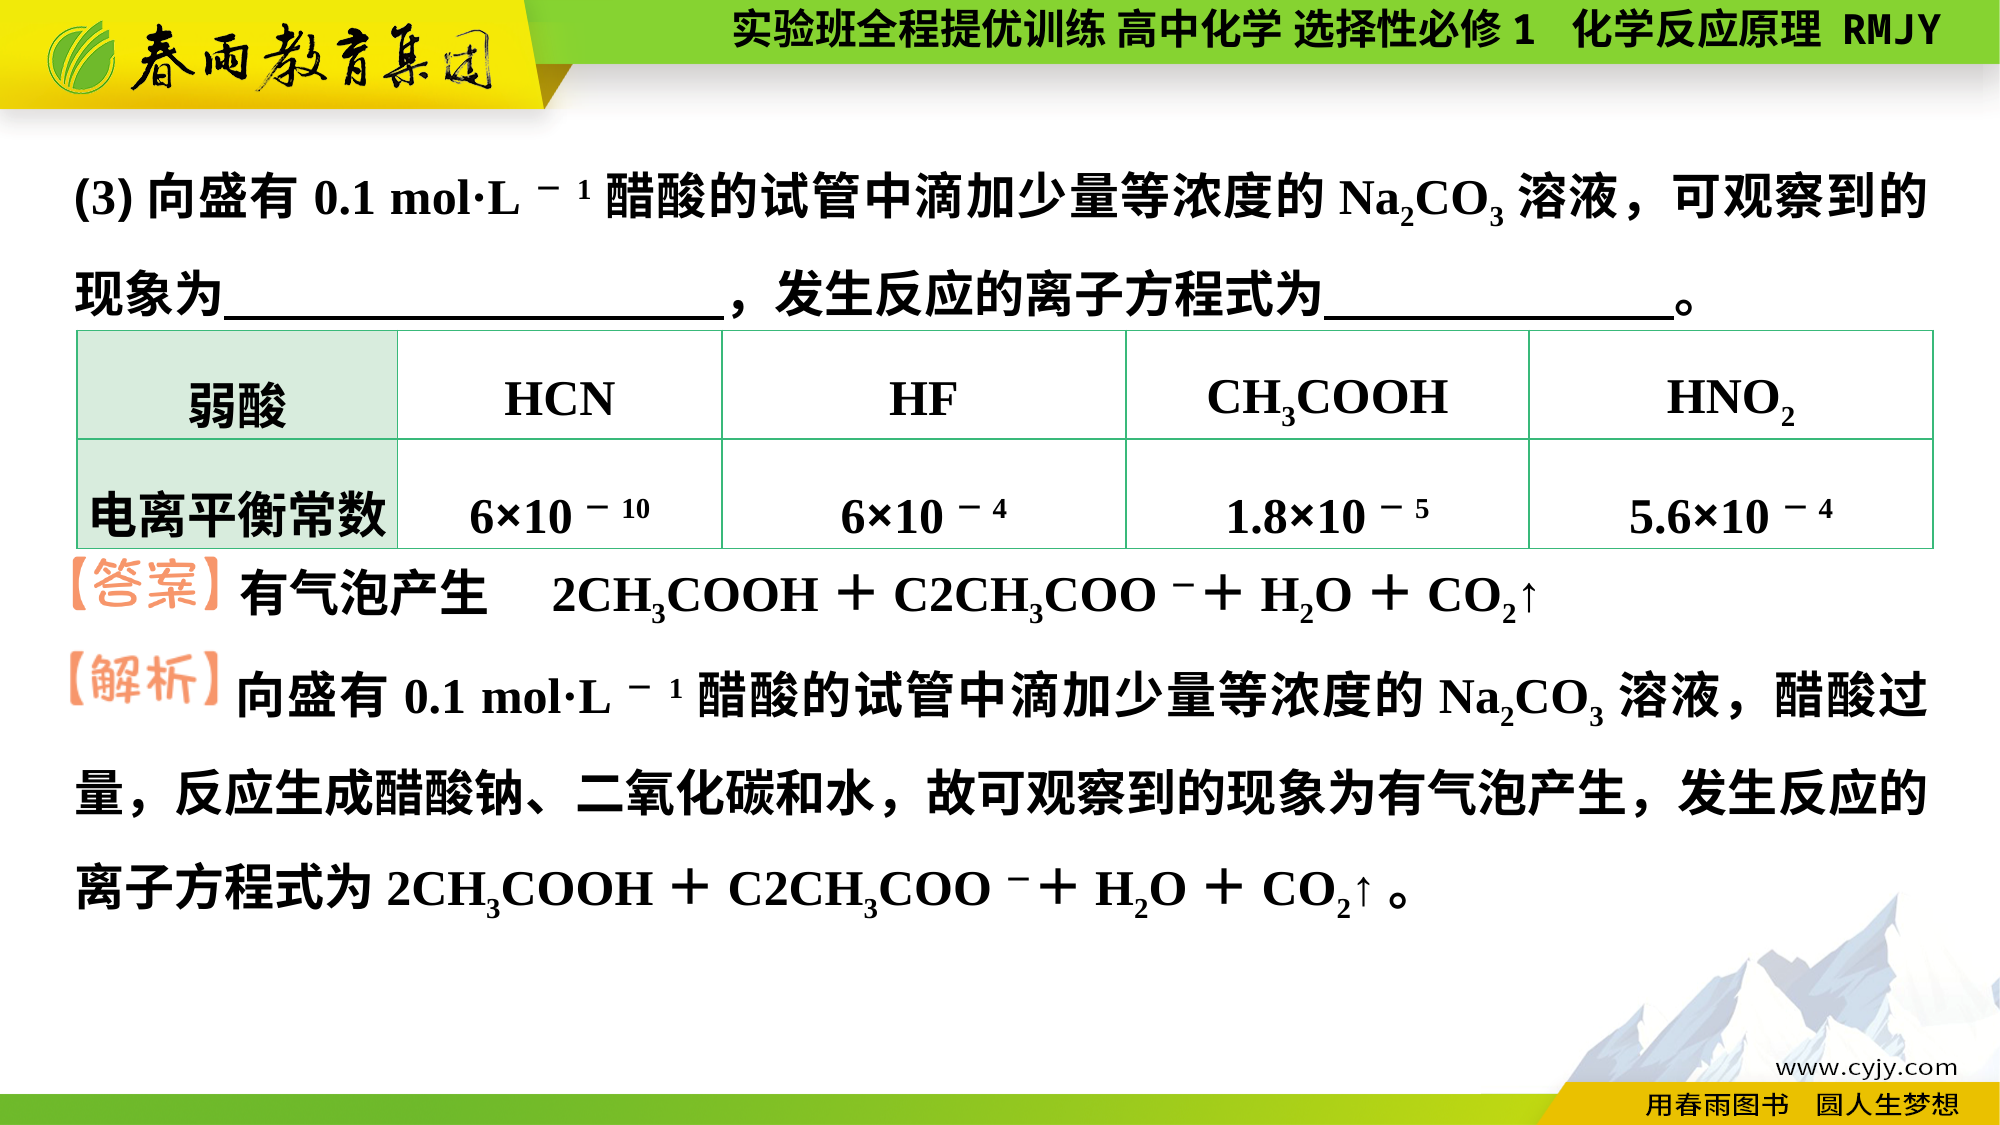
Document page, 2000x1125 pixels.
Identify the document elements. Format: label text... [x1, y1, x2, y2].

table_cell 6×10－10 [398, 440, 721, 548]
table_header CH3COOH [1127, 331, 1528, 438]
table_header HF [723, 331, 1125, 438]
list (3)向盛有0.1 mol·L－1醋酸的试管中滴加少量等浓度的Na2CO3溶液，可观察到的现象为 ，发生反应的离子方程式为 。 [59, 122, 1944, 308]
table_cell 1.8×10－5 [1127, 440, 1528, 548]
table_header HCN [398, 331, 721, 438]
table_cell 6×10－4 [723, 440, 1125, 548]
table_header 弱酸 [78, 331, 397, 438]
picture [0, 0, 2000, 1125]
table_cell 5.6×10－4 [1530, 440, 1932, 548]
table_cell 电离平衡常数 [78, 440, 397, 548]
table_header HNO2 [1530, 331, 1932, 438]
